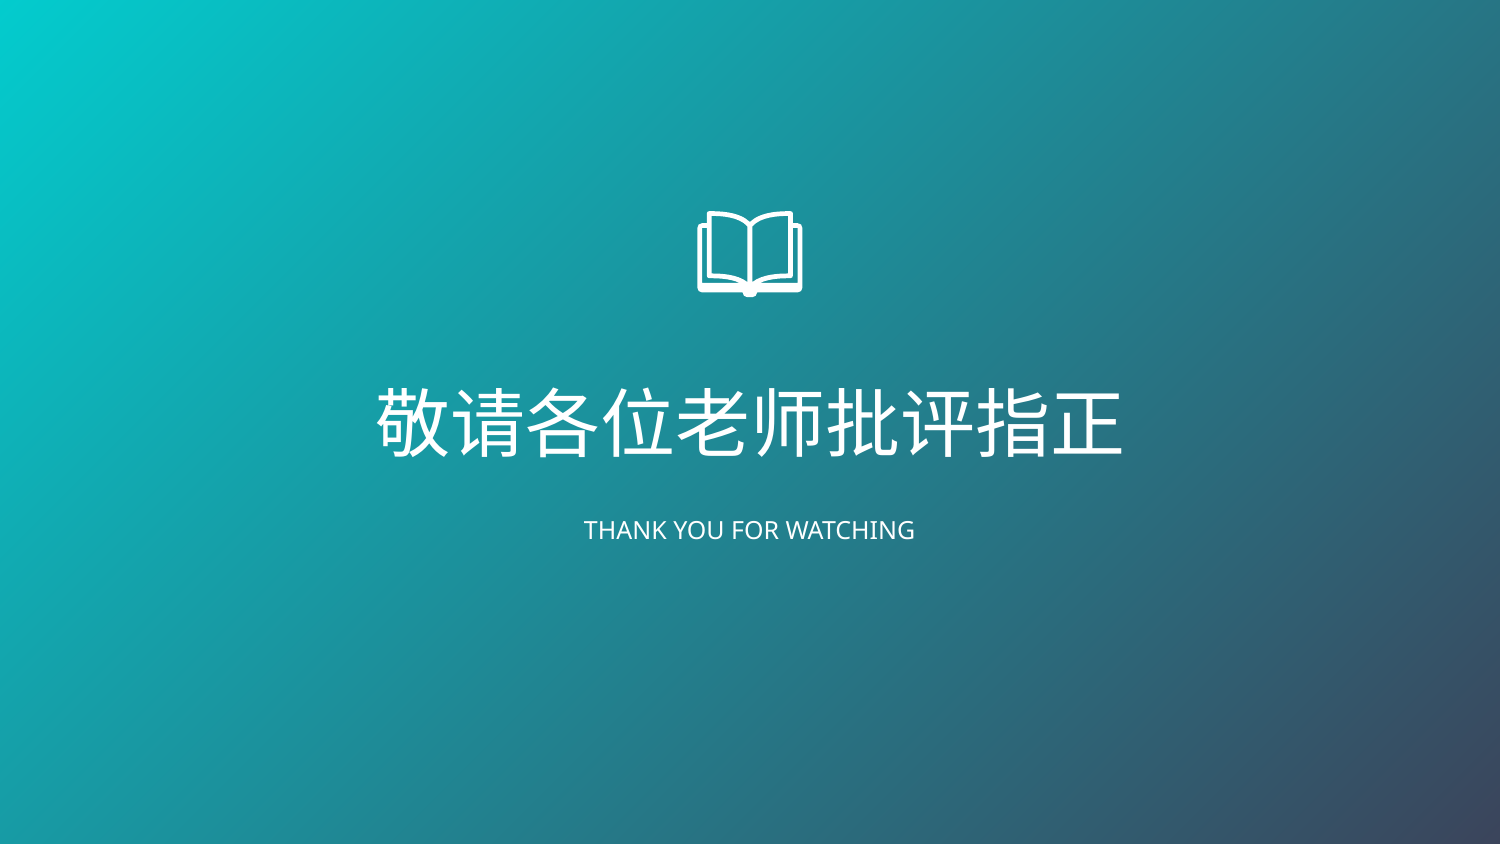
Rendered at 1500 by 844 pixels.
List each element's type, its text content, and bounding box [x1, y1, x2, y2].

text_box THANK YOU FOR WATCHING [417, 510, 1083, 548]
text_box 敬请各位老师批评指正 [159, 368, 1341, 474]
text_box [697, 211, 803, 298]
